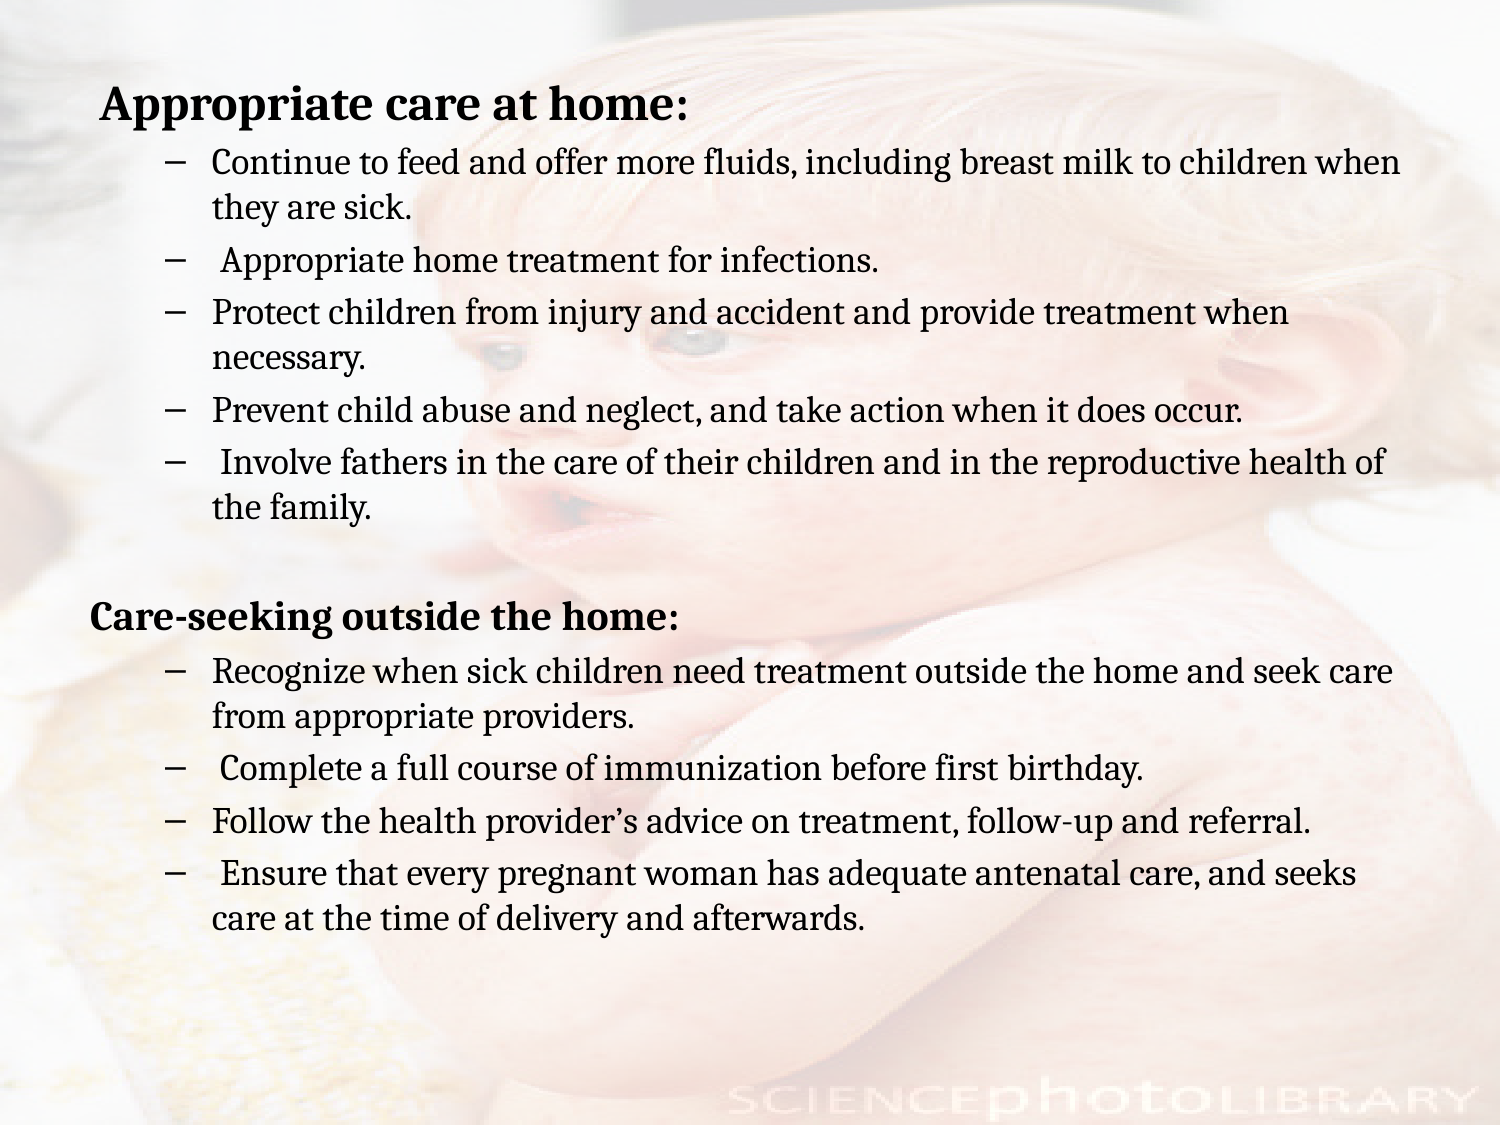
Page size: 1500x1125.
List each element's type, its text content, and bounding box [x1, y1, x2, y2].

list Appropriate care at home: Continue to feed and offer more fluids, including breast milk to children when they are sick. Appropriate home treatment for infections. Protect children from injury and accident and provide treatment when necessary. Prevent child abuse and neglect, and take action when it does occur. Involve fathers in the care of their children and in the reproductive health of the family. Care-seeking outside the home: Recognize when sick children need treatment outside the home and seek care from appropriate providers. Complete a full course of immunization before first birthday. Follow the health provider’s advice on treatment, follow-up and referral. Ensure that every pregnant woman has adequate antenatal care, and seeks care at the time of delivery and afterwards. [75, 62, 1425, 1088]
